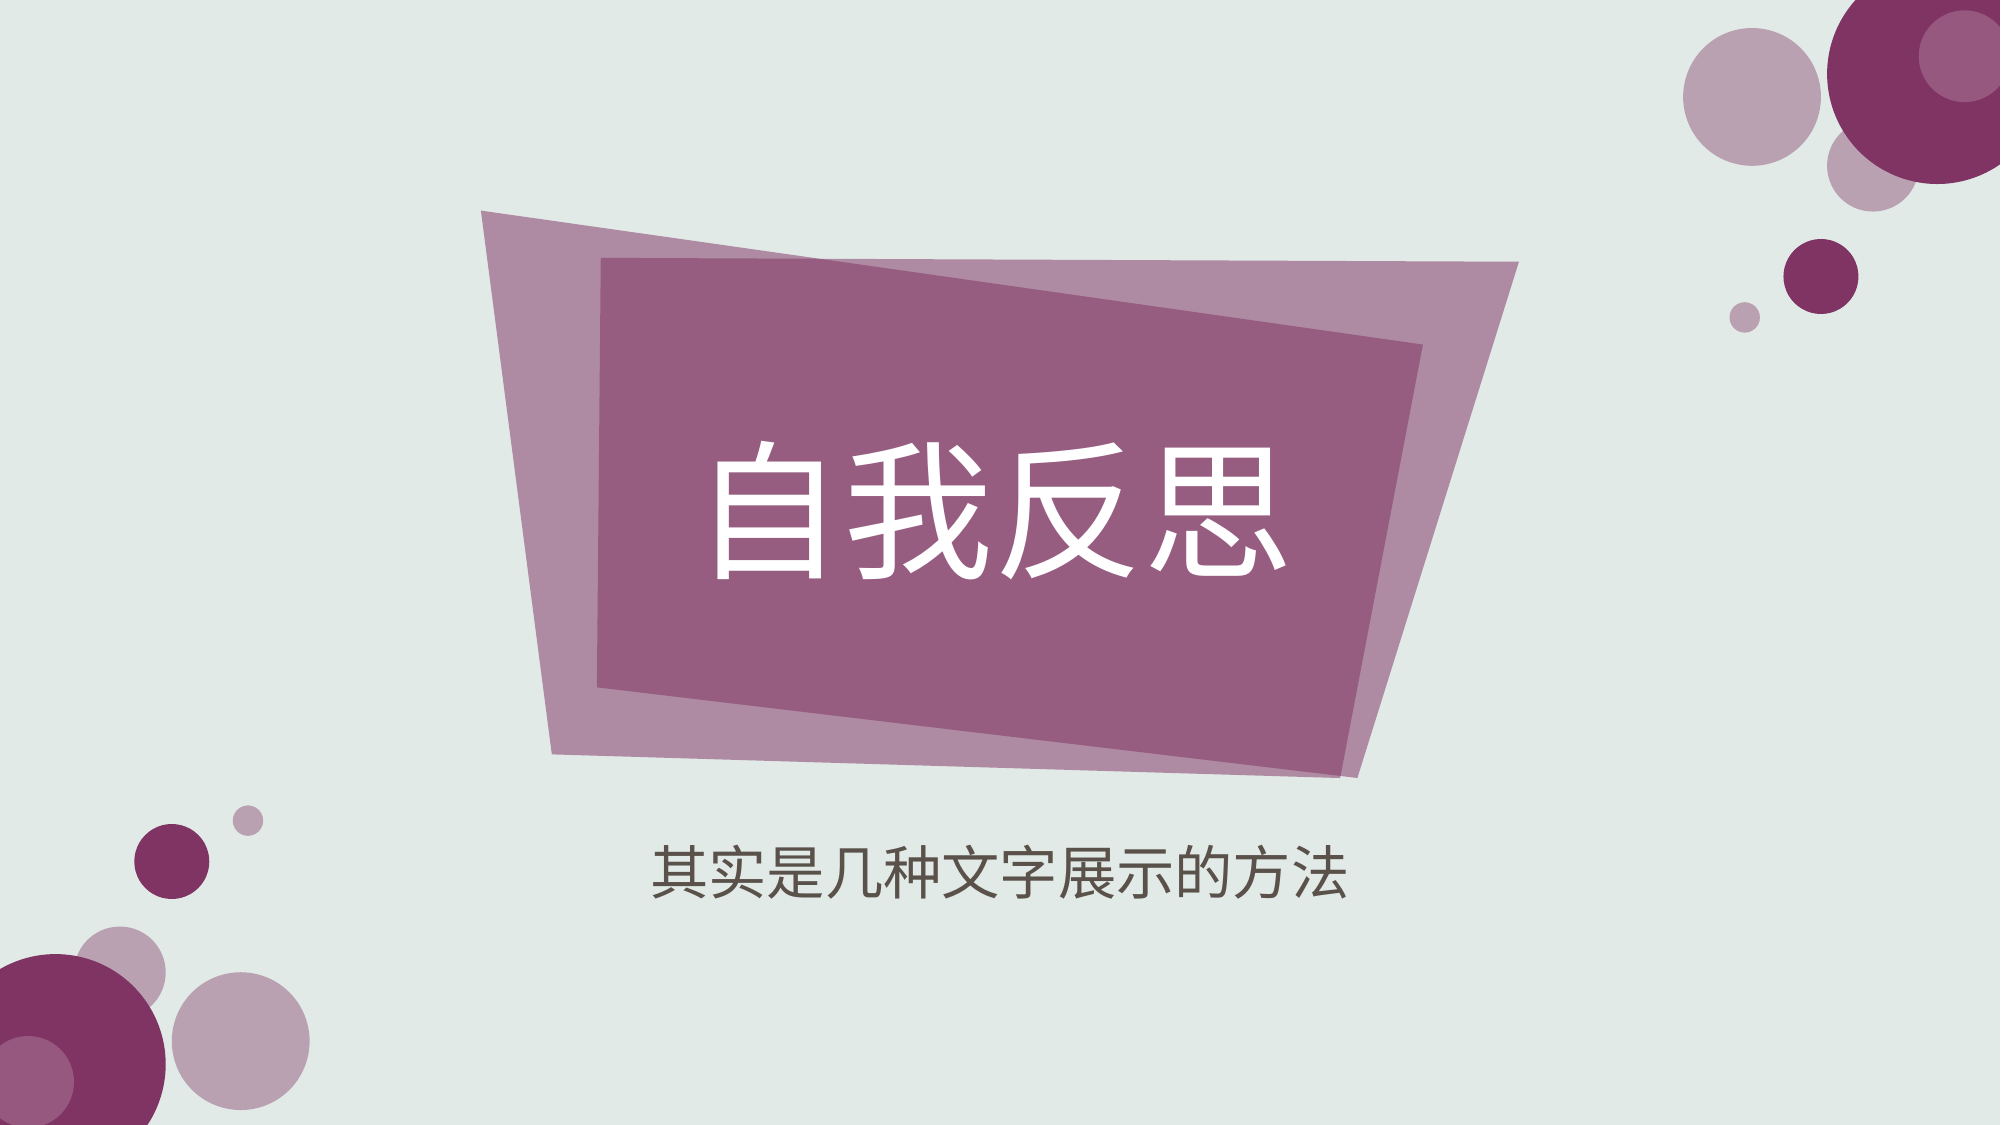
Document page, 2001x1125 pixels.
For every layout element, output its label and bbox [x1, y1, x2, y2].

text_box [0, 805, 310, 1125]
text_box [480, 210, 1519, 915]
text_box [1683, 0, 2000, 333]
